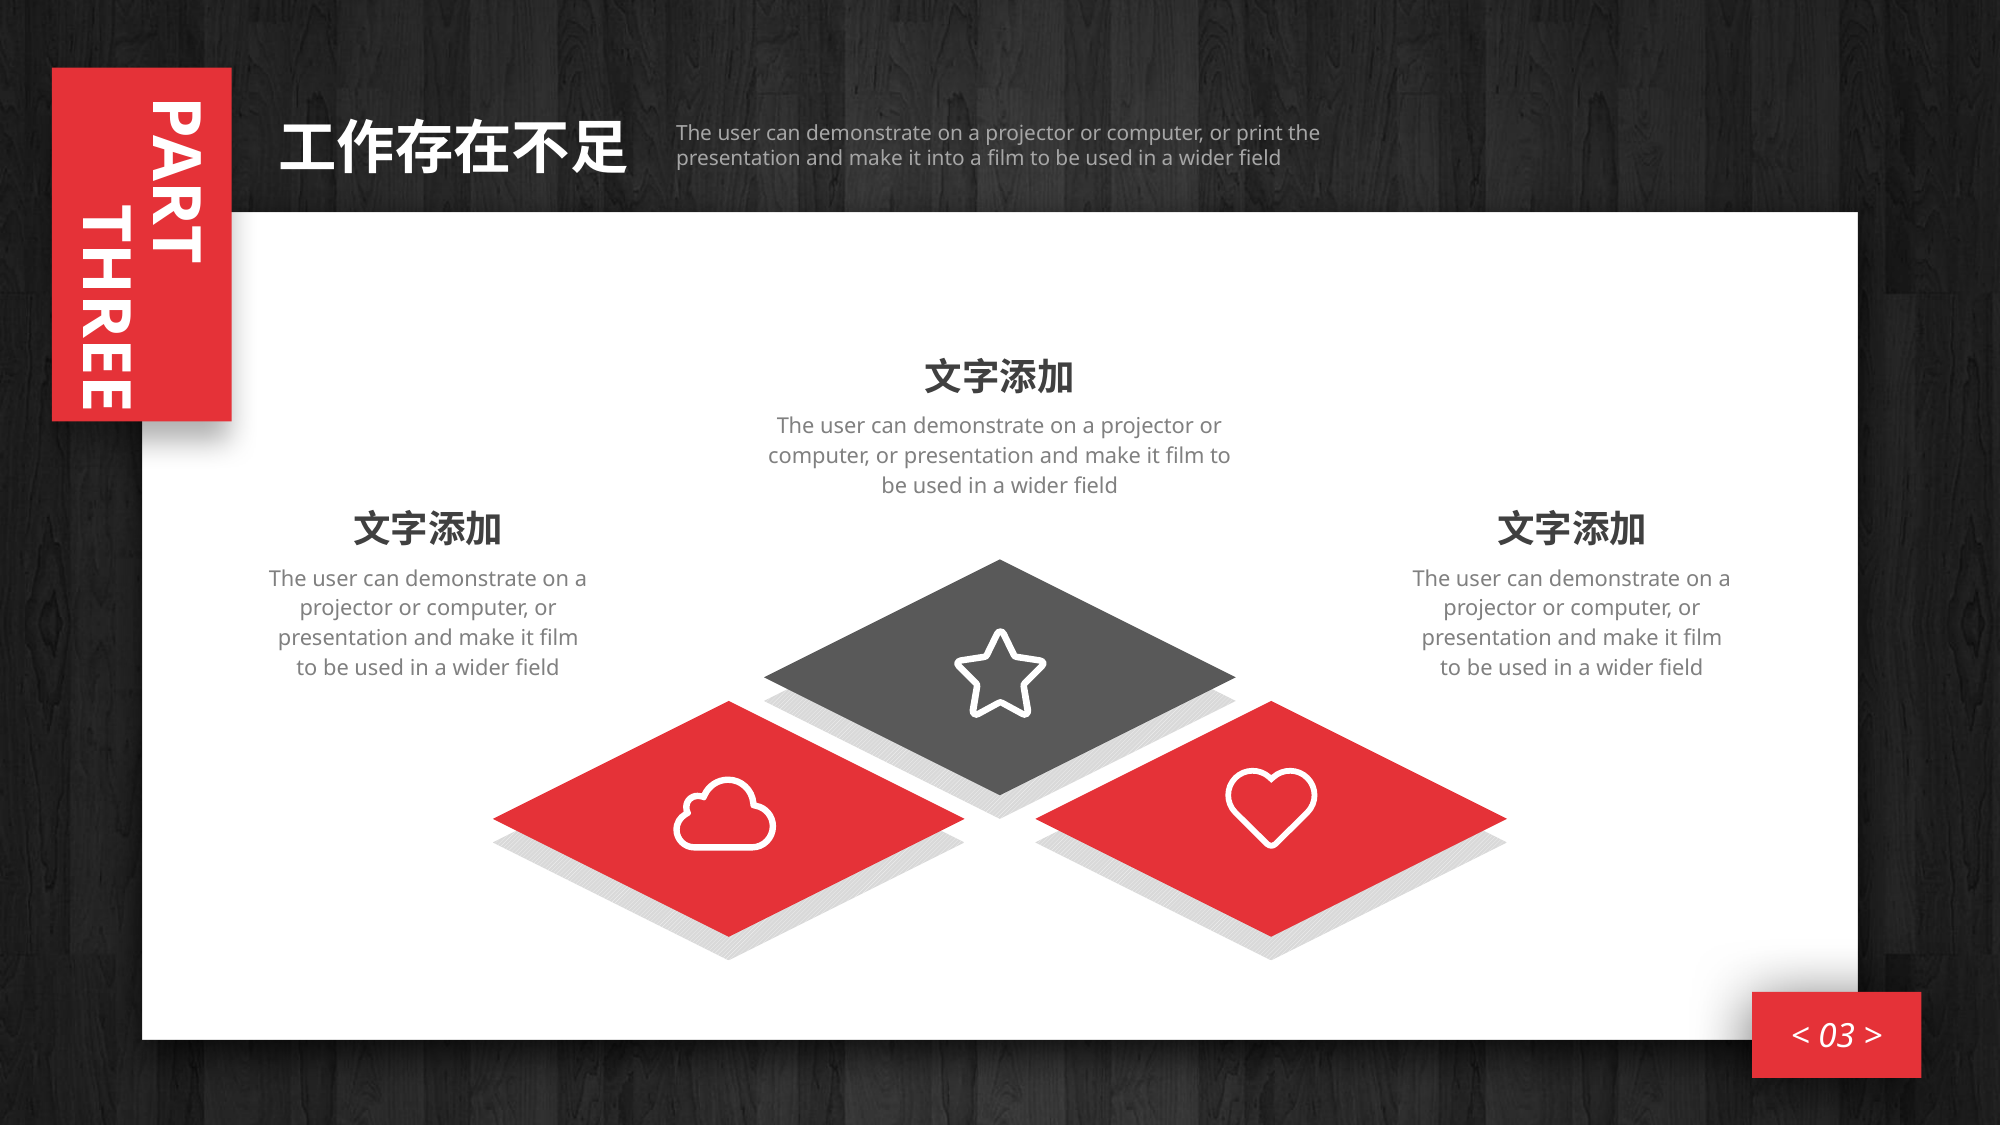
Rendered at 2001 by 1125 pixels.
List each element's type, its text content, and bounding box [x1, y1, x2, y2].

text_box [1397, 497, 1748, 690]
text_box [492, 559, 1508, 961]
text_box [745, 345, 1255, 507]
text_box 工作存在不足 [264, 102, 953, 188]
picture [0, 0, 2000, 1125]
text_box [253, 497, 604, 690]
text_box The user can demonstrate on a projector or computer, or print the presentation and make it into a film to be used in a wider field [661, 112, 1439, 178]
